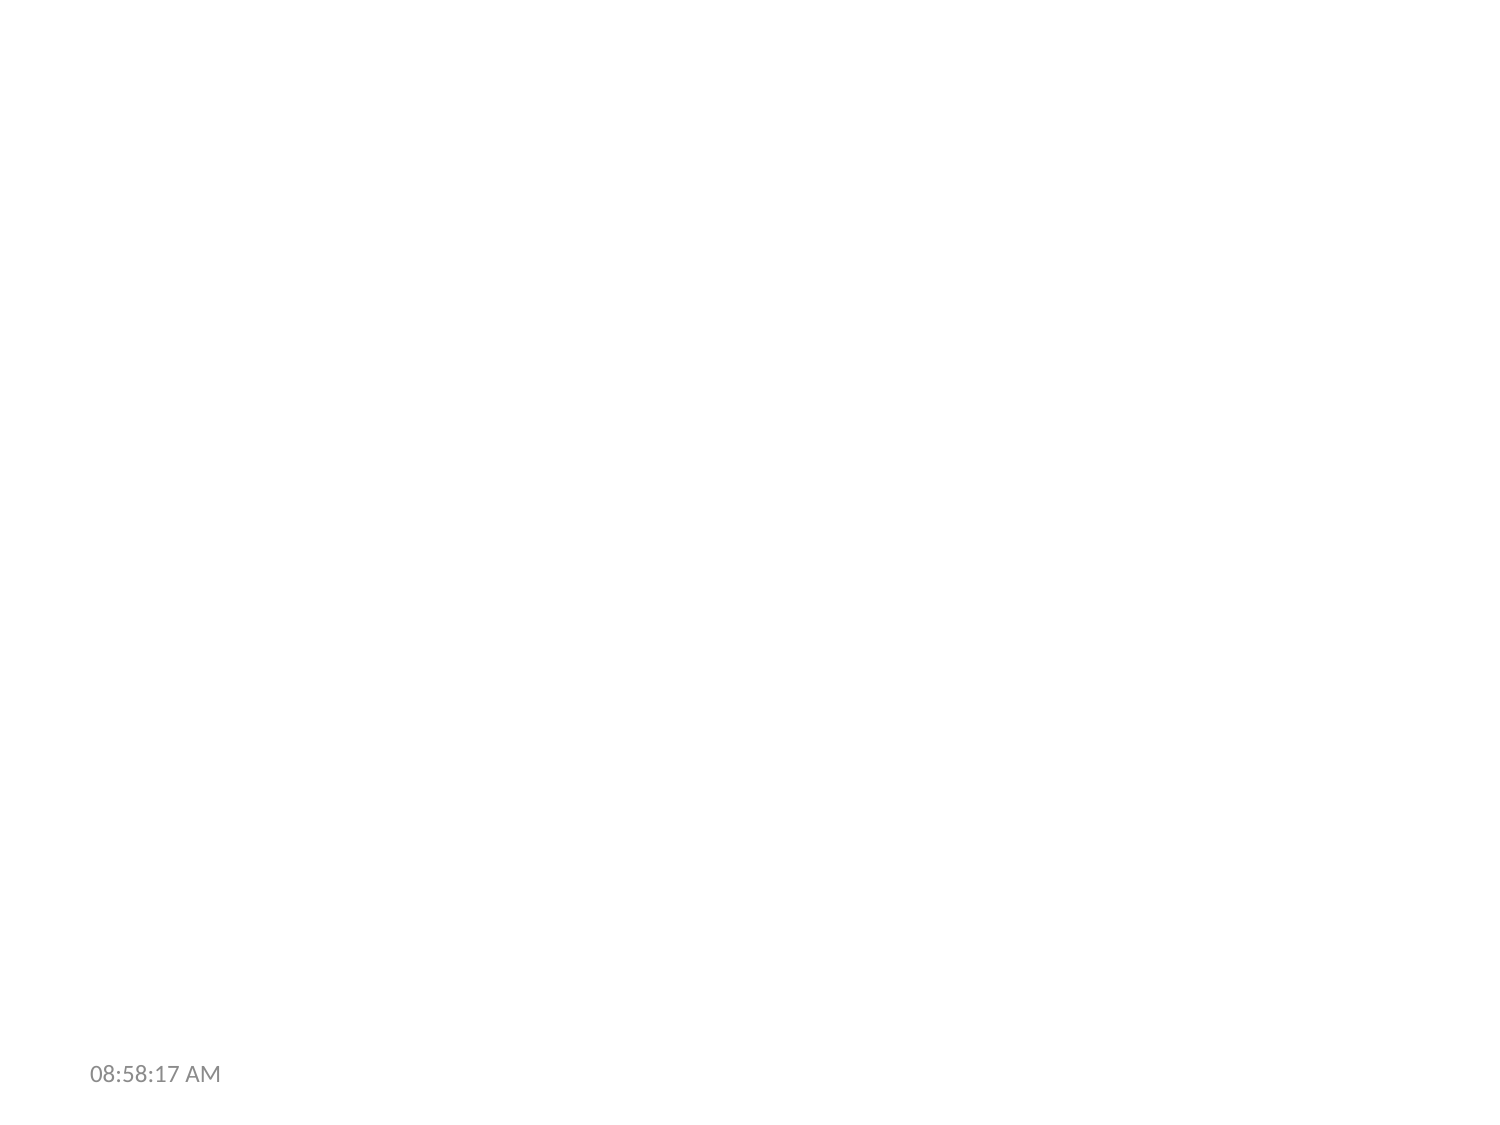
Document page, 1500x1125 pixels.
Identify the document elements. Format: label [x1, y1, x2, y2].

slide_number [75, 1042, 425, 1103]
